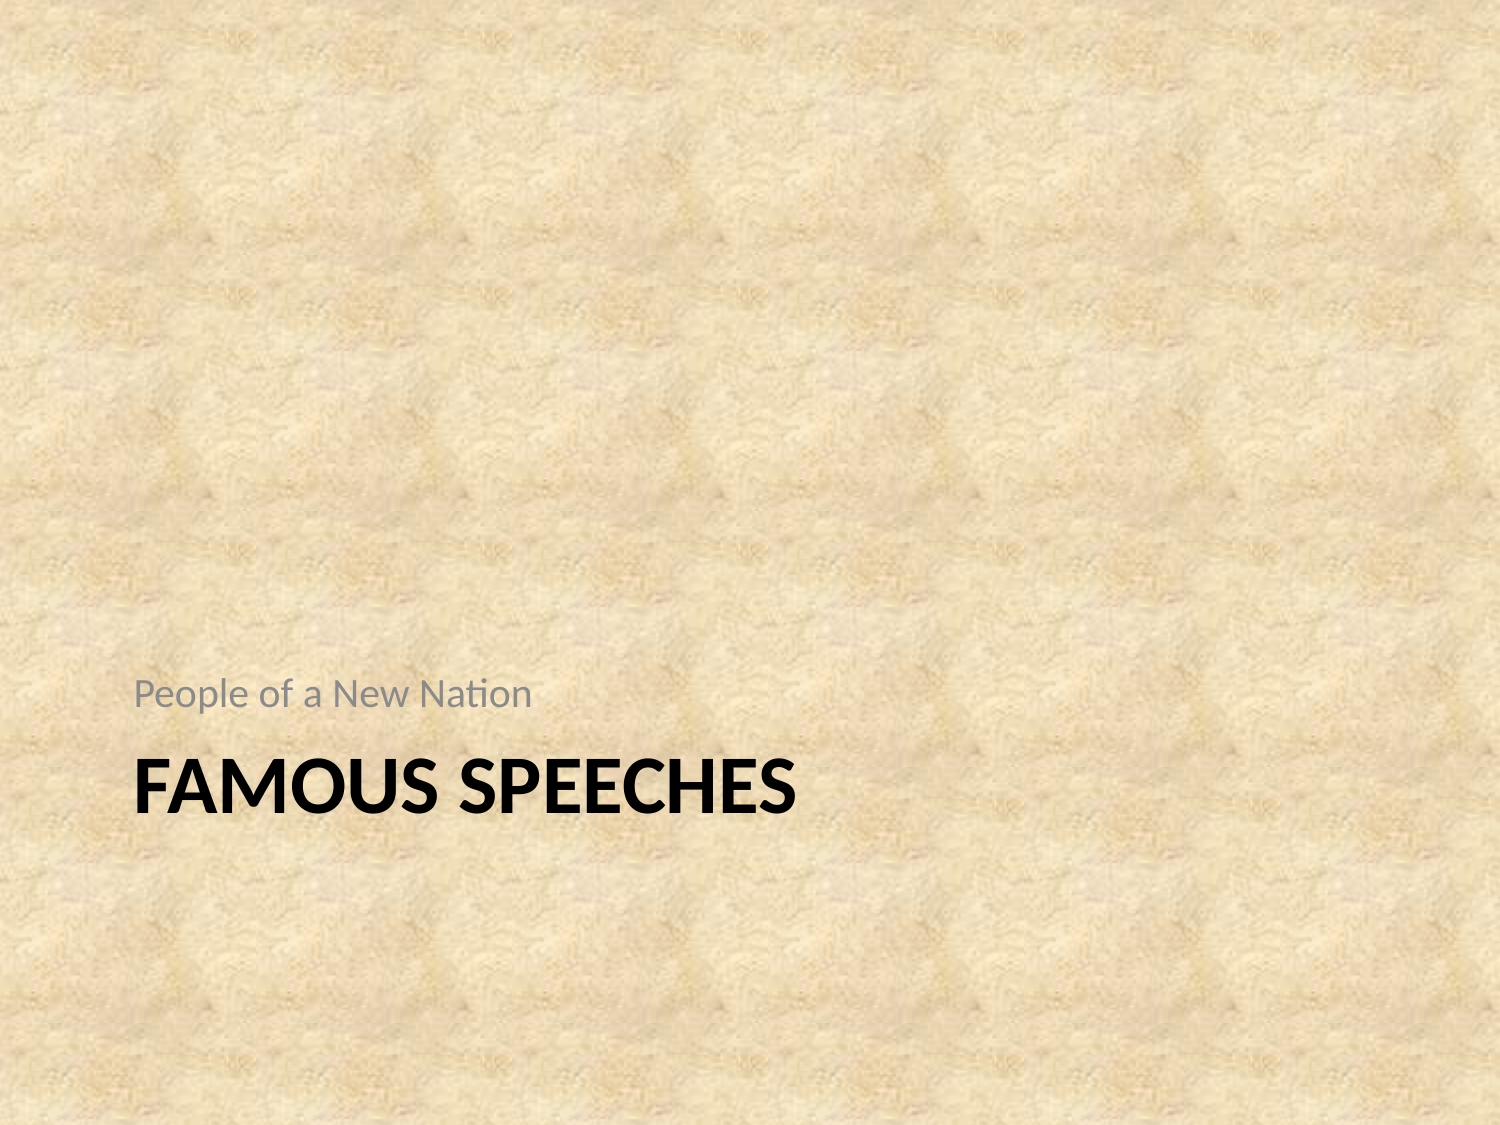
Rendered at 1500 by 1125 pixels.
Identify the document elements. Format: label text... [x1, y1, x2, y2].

picture [0, 0, 1500, 1125]
title Famous Speeches [118, 723, 1394, 947]
list People of a New Nation [118, 476, 1394, 723]
